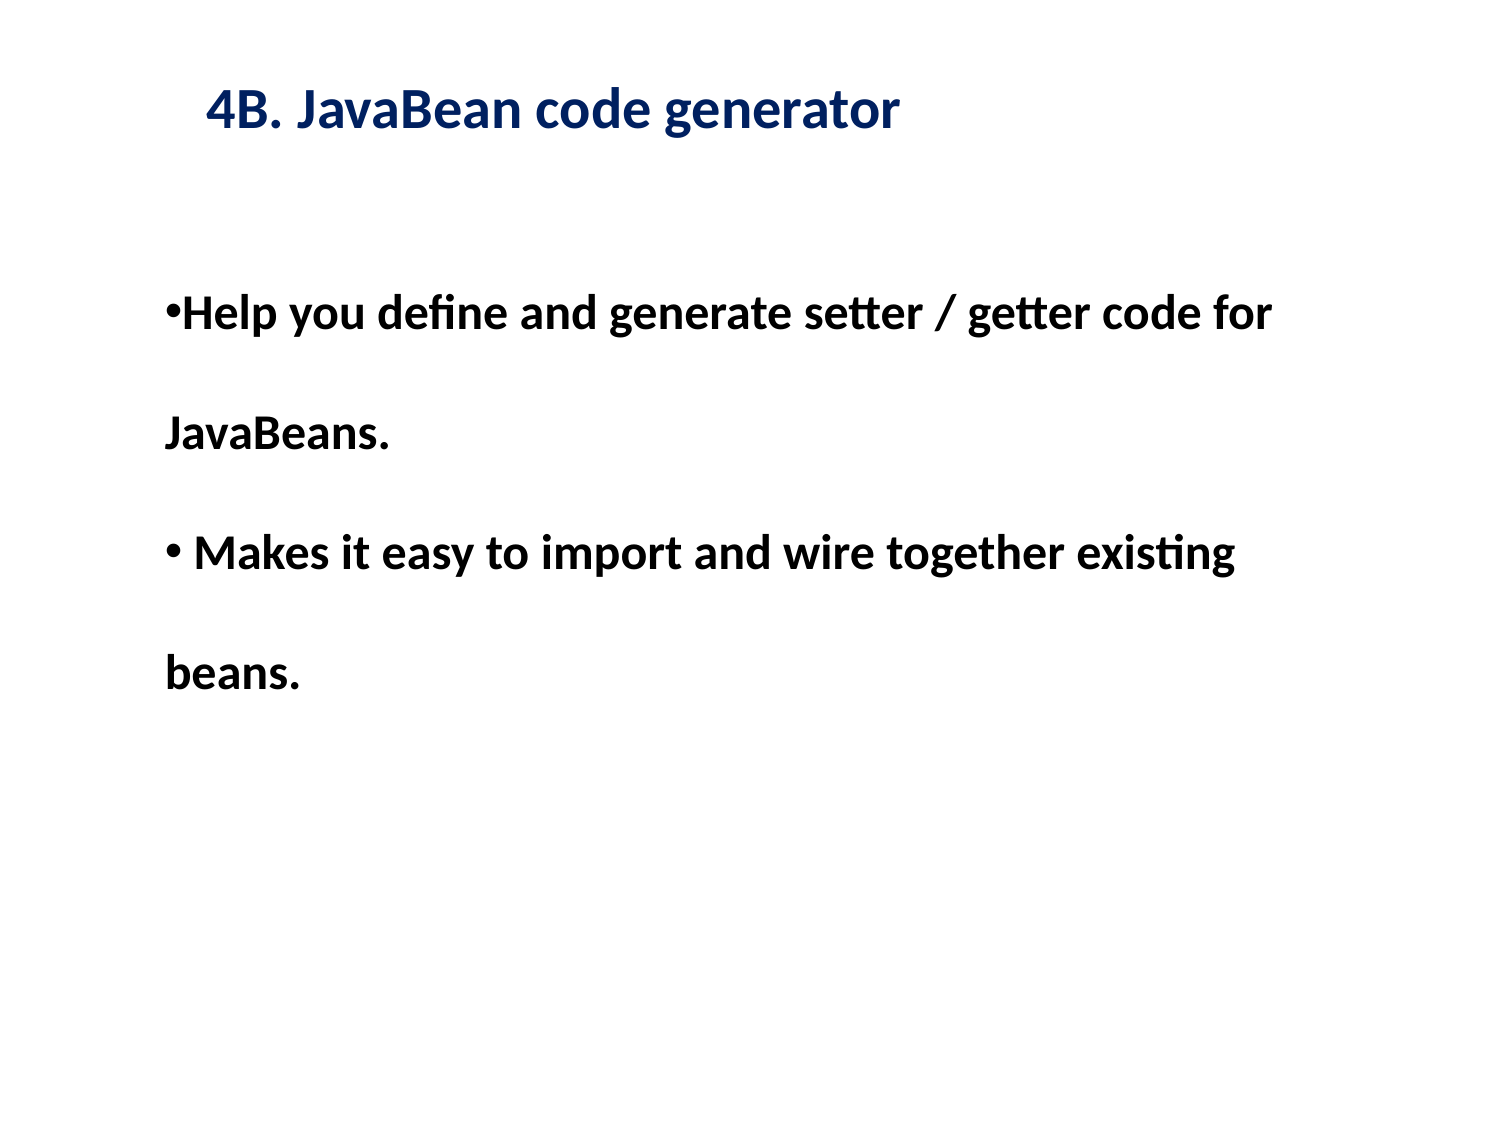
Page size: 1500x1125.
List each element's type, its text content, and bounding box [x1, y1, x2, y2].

text_box 4B. JavaBean code generator [192, 62, 917, 148]
text_box Help you define and generate setter / getter code for JavaBeans. Makes it easy to import and wire together existing beans. [149, 212, 1338, 708]
